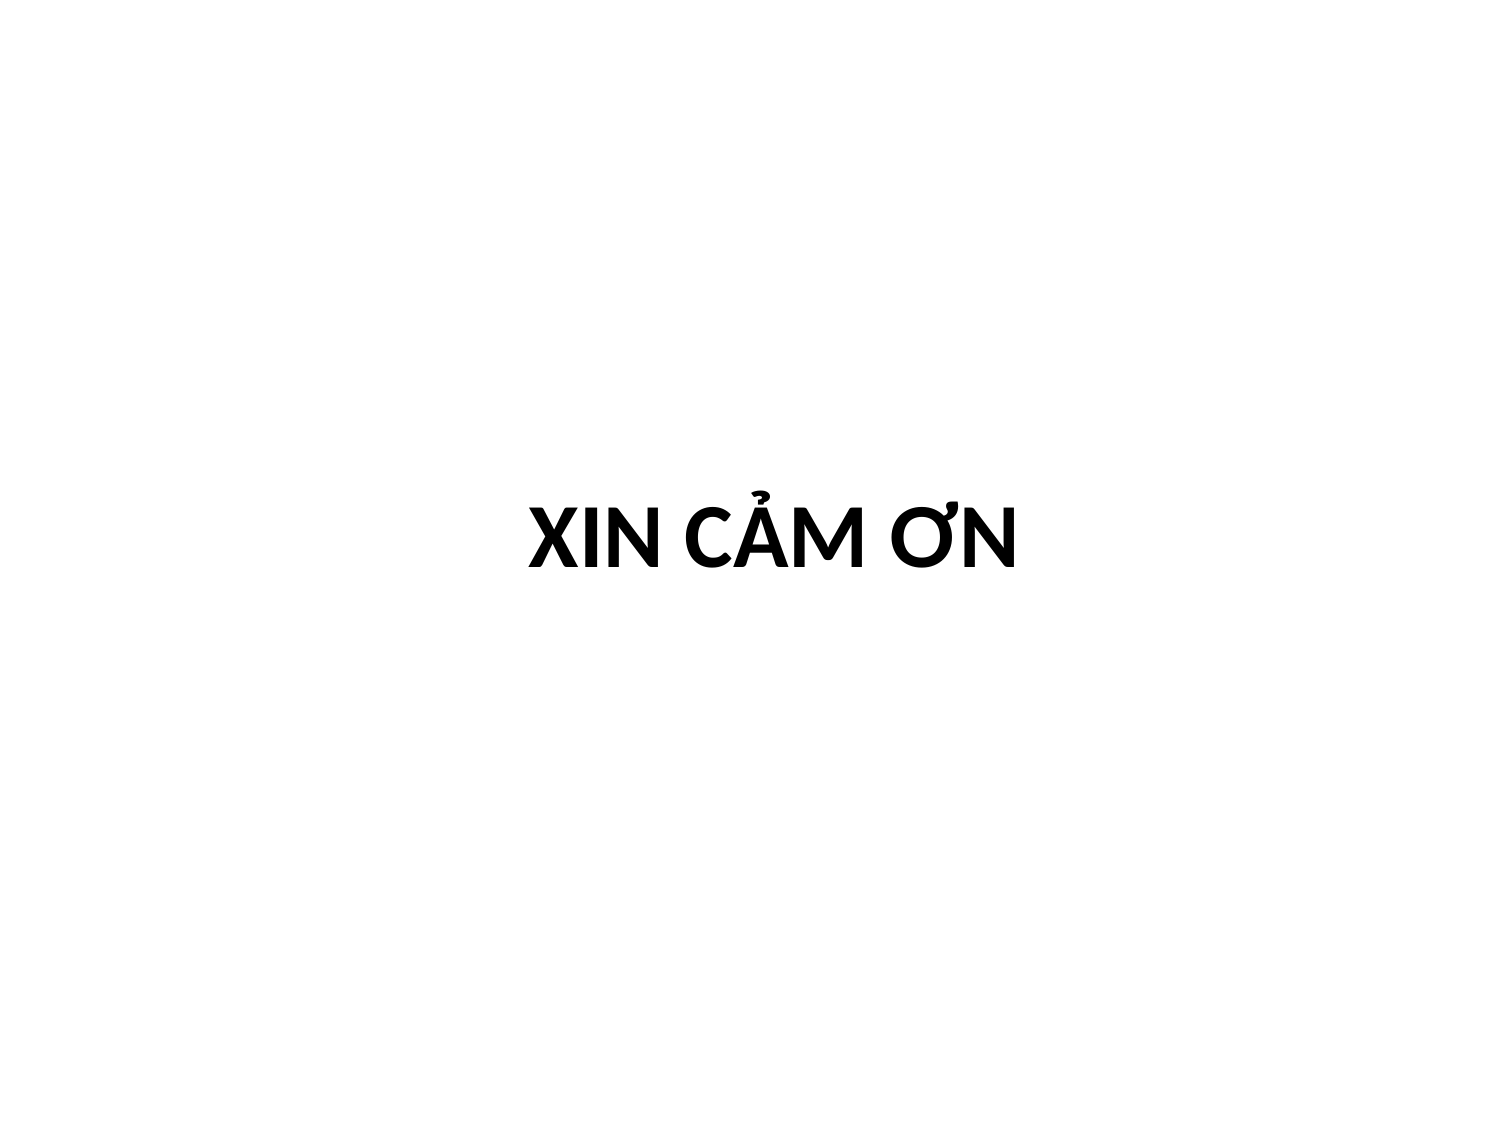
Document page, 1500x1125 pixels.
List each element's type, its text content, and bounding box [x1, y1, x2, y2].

title XIN CẢM ƠN [99, 437, 1450, 625]
